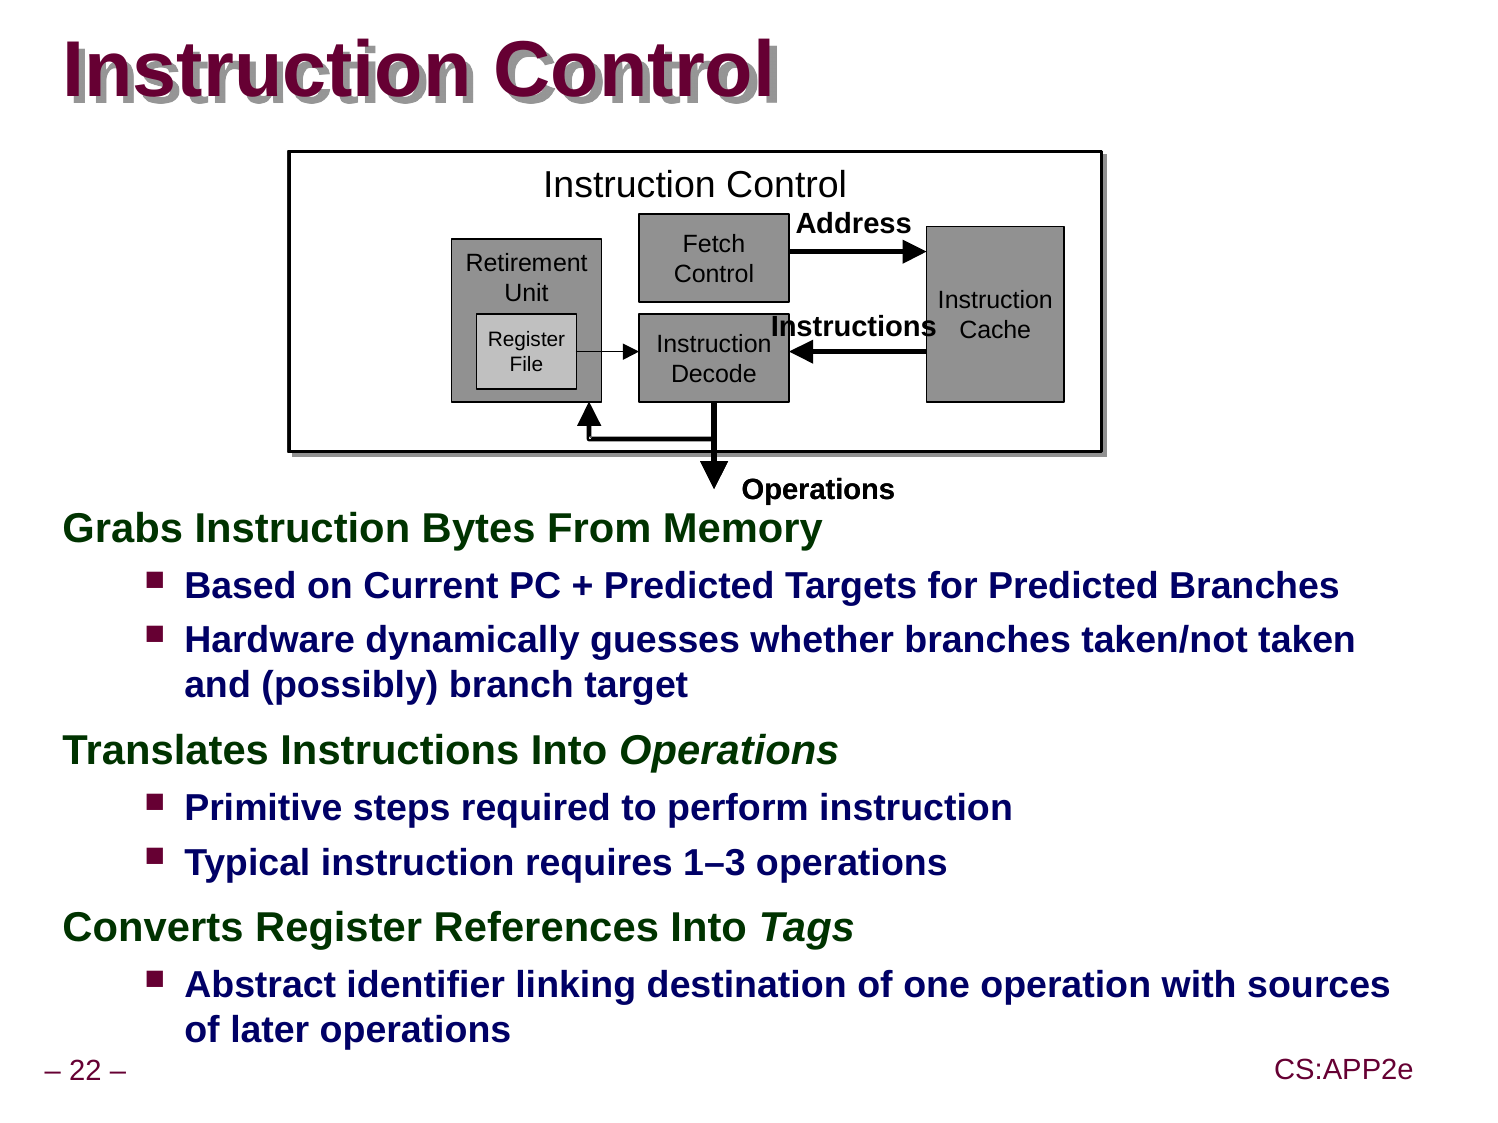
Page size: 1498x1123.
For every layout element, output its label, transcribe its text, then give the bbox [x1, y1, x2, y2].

title Instruction Control [62, 24, 1095, 119]
list Grabs Instruction Bytes From Memory Based on Current PC + Predicted Targets for Predicted Branches Hardware dynamically guesses whether branches taken/not taken and (possibly) branch target Translates Instructions Into Operations Primitive steps required to perform instruction Typical instruction requires 1–3 operations Converts Register References Into Tags Abstract identifier linking destination of one operation with sources of later operations [47, 496, 1409, 1056]
picture [287, 149, 1110, 517]
